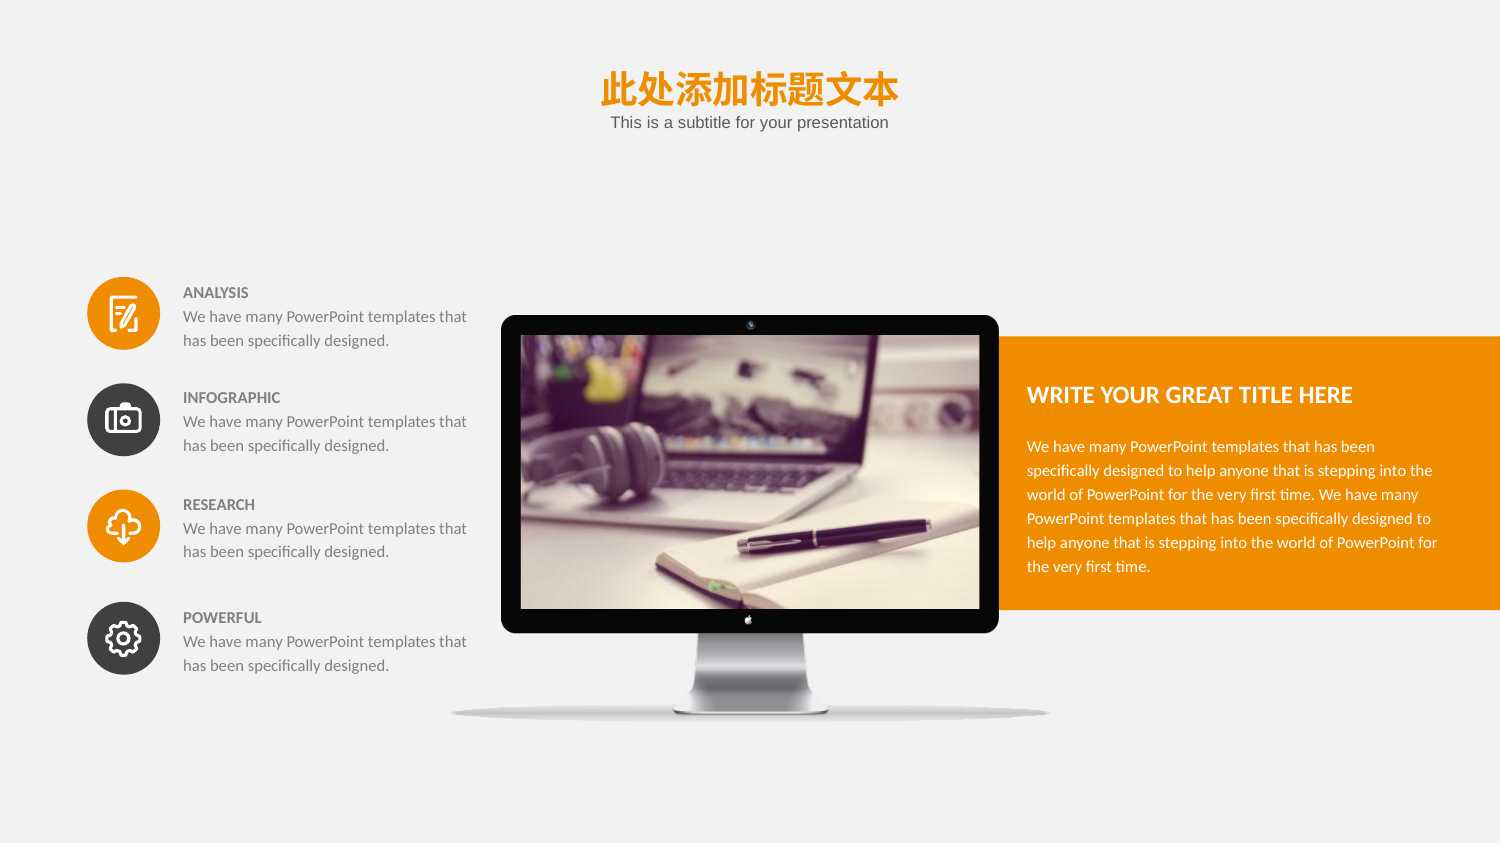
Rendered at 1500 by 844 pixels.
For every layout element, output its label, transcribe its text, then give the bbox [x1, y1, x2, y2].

text_box 此处添加标题文本 [567, 58, 933, 119]
text_box INFOGRAPHIC We have many PowerPoint templates that has been specifically designed. [183, 382, 443, 455]
text_box [87, 276, 161, 350]
text_box [87, 601, 161, 675]
text_box WRITE YOUR GREAT TITLE HERE We have many PowerPoint templates that has been specifically designed to help anyone that is stepping into the world of PowerPoint for the very first time. We have many PowerPoint templates that has been specifically designed to help anyone that is stepping into the world of PowerPoint for the very first time. [1055, 372, 1447, 576]
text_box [448, 315, 1052, 722]
text_box This is a subtitle for your presentation [602, 112, 898, 133]
text_box ANALYSIS We have many PowerPoint templates that has been specifically designed. [183, 278, 479, 350]
text_box [87, 489, 161, 563]
text_box POWERFUL We have many PowerPoint templates that has been specifically designed. [183, 602, 443, 675]
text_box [105, 620, 142, 658]
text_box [105, 508, 142, 546]
text_box RESEARCH We have many PowerPoint templates that has been specifically designed. [183, 489, 443, 562]
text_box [109, 295, 138, 333]
text_box [1055, 336, 1500, 611]
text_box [104, 402, 142, 434]
text_box [87, 383, 161, 457]
